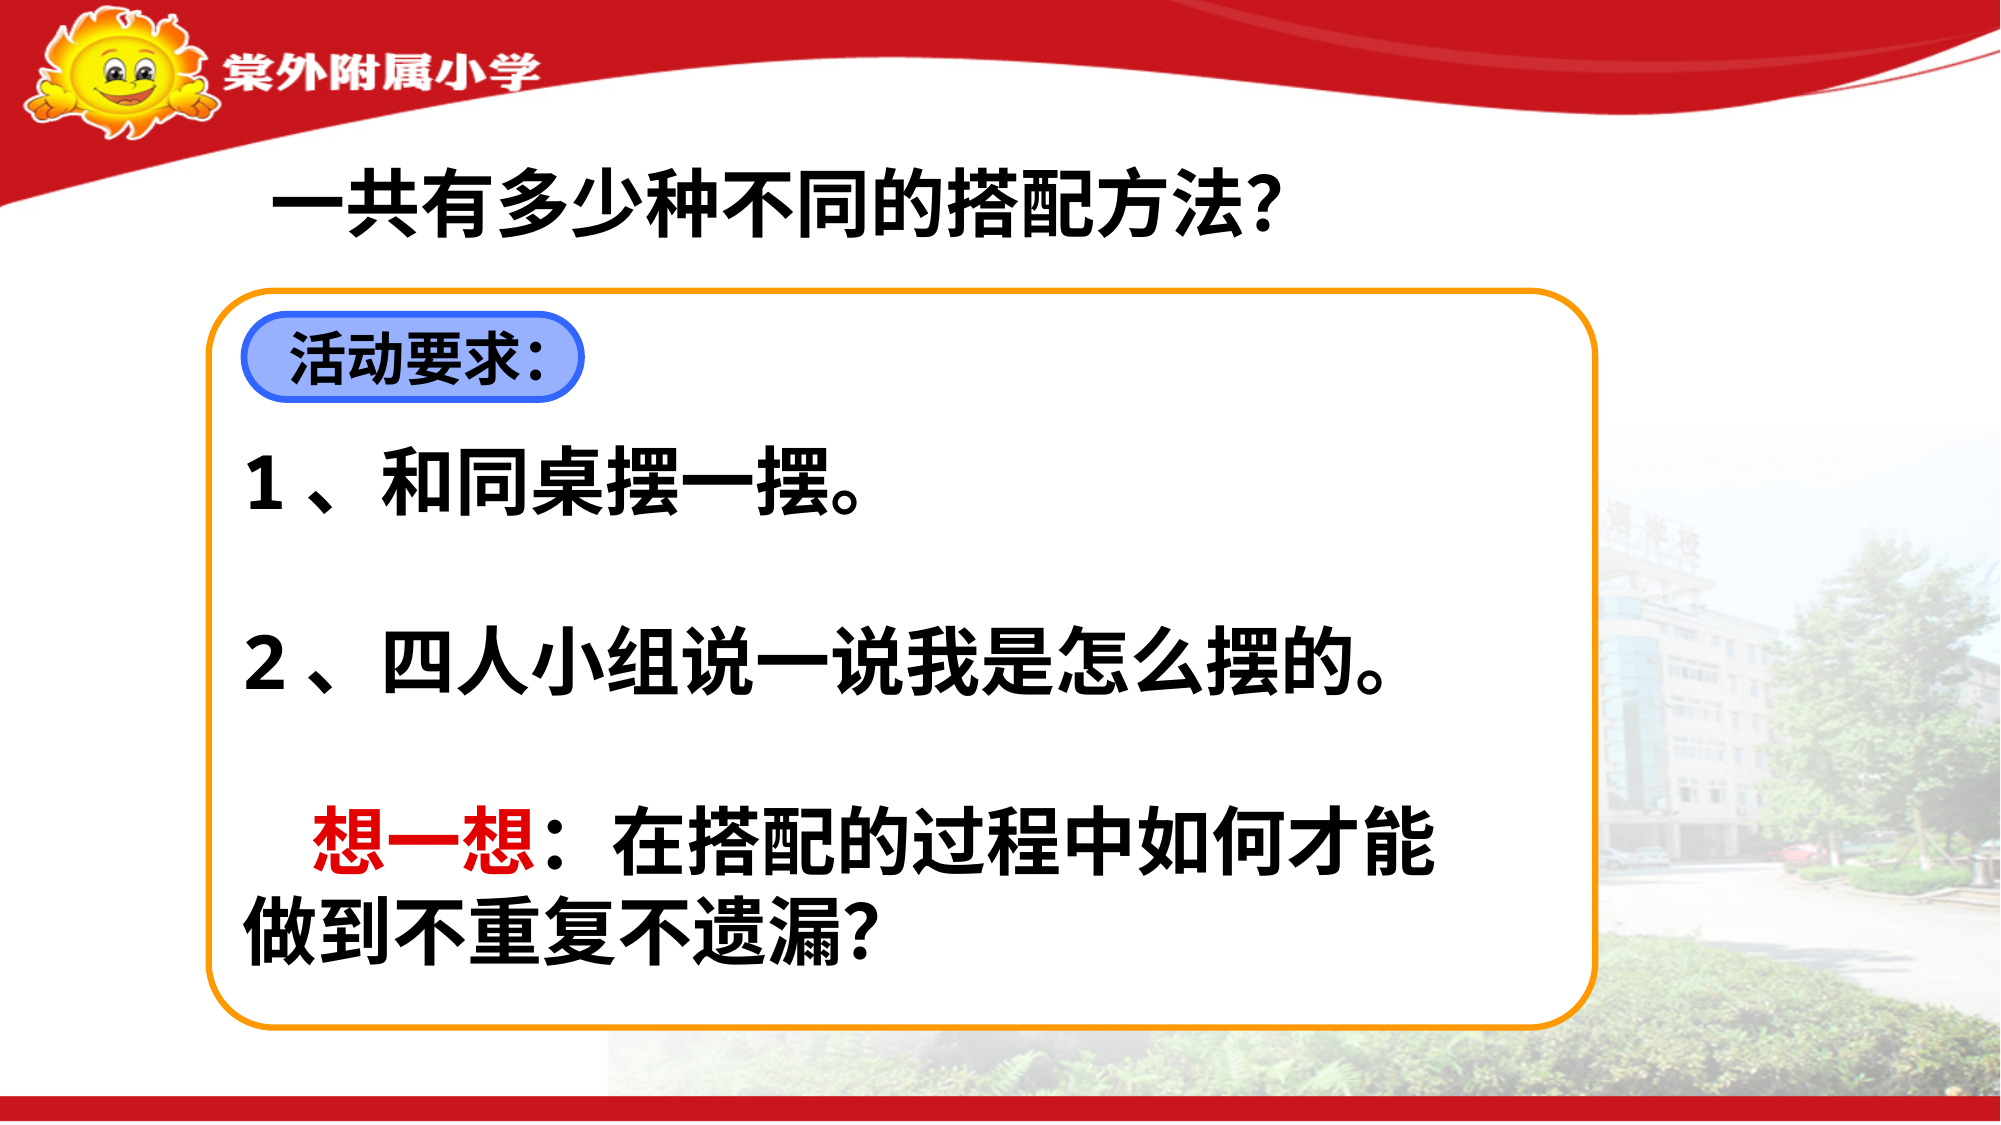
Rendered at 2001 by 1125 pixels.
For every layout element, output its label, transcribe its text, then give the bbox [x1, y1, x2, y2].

text_box 活动要求： [243, 314, 582, 400]
text_box 1、和同桌摆一摆。 2、四人小组说一说我是怎么摆的。 想一想：在搭配的过程中如何才能 做到不重复不遗漏？ [208, 290, 1596, 1028]
picture [0, 0, 2001, 1125]
text_box 一共有多少种不同的搭配方法？ [255, 148, 1381, 254]
